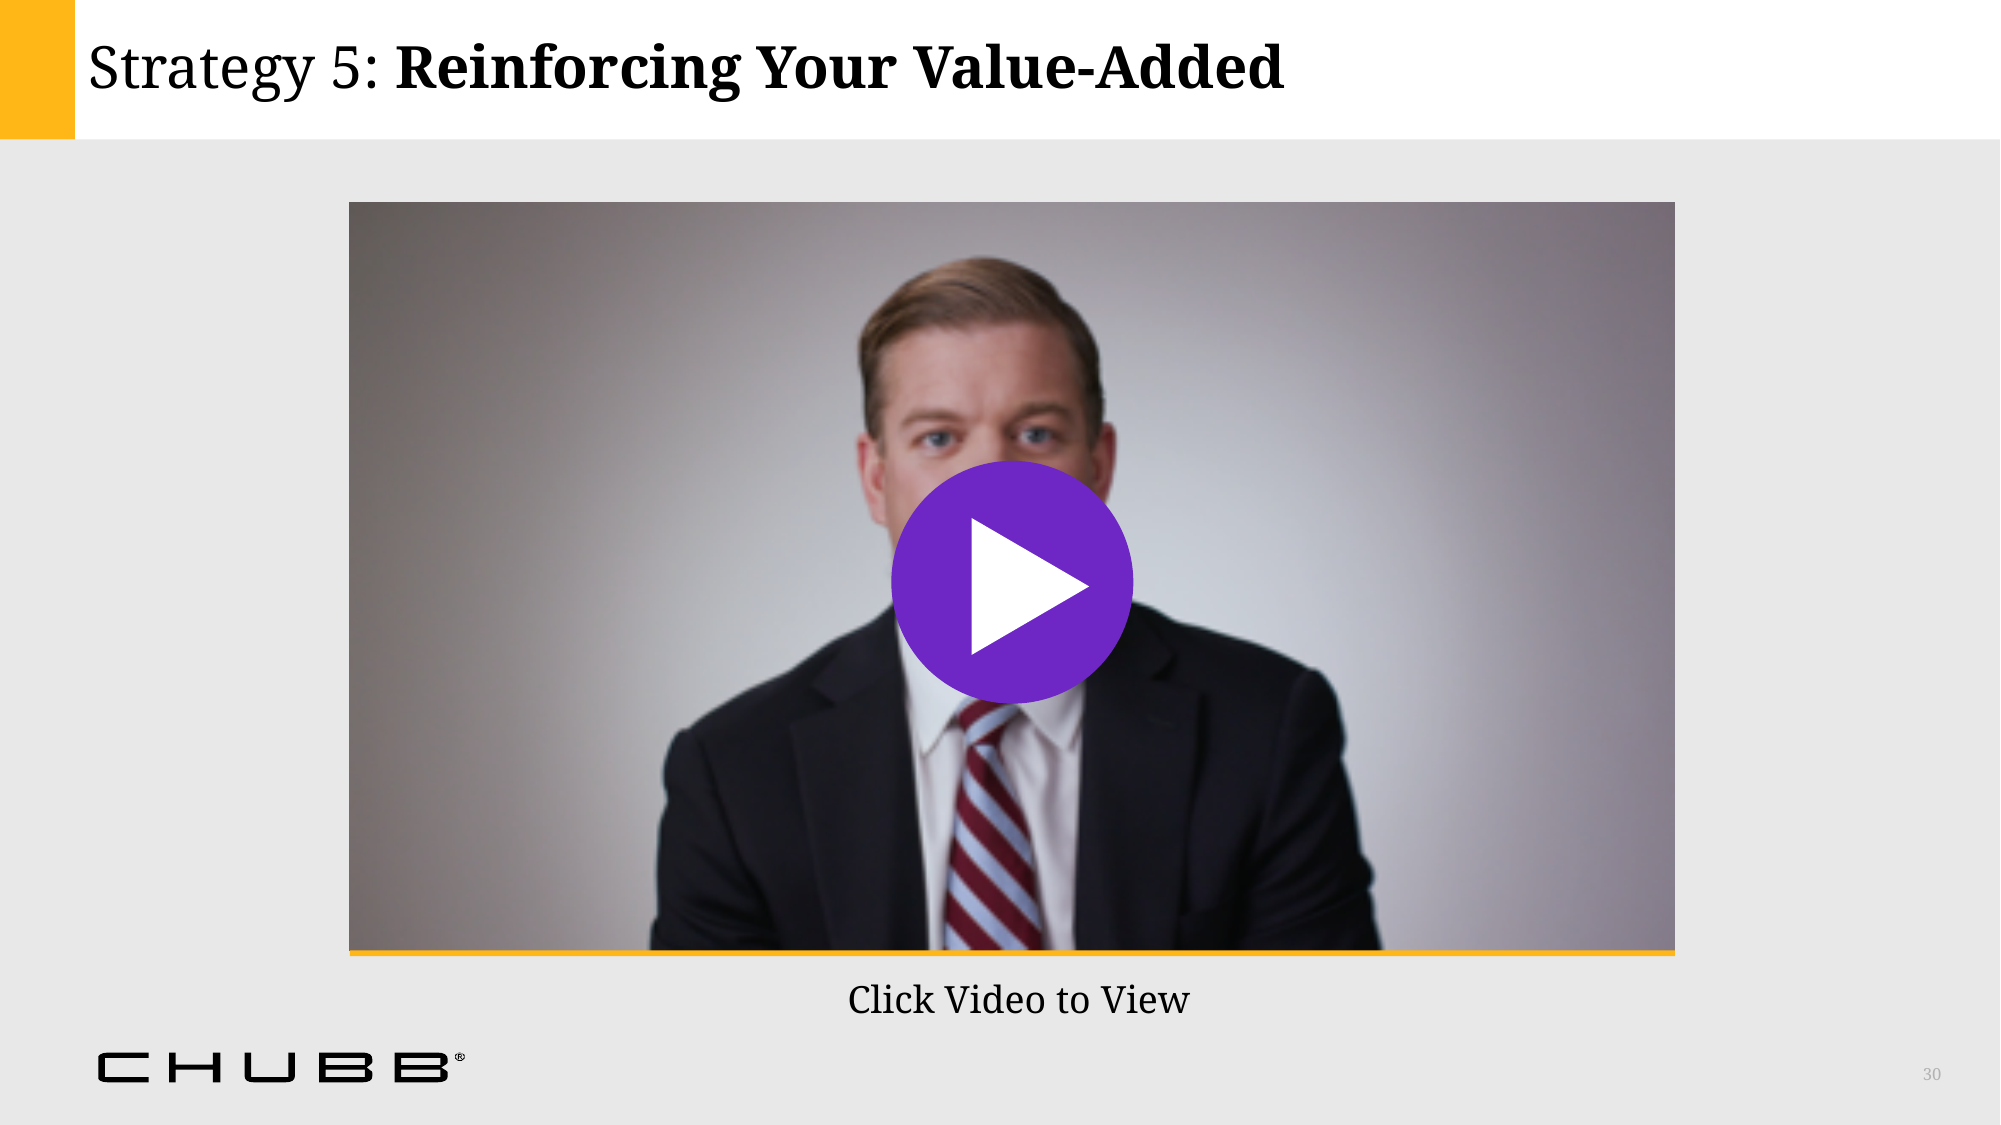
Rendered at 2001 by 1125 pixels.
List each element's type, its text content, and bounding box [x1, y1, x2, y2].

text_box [349, 202, 1675, 957]
text_box Click Video to View [714, 968, 1324, 1029]
slide_number 30 [1849, 1033, 1957, 1094]
title Strategy 5: Reinforcing Your Value-Added [73, 14, 1863, 126]
